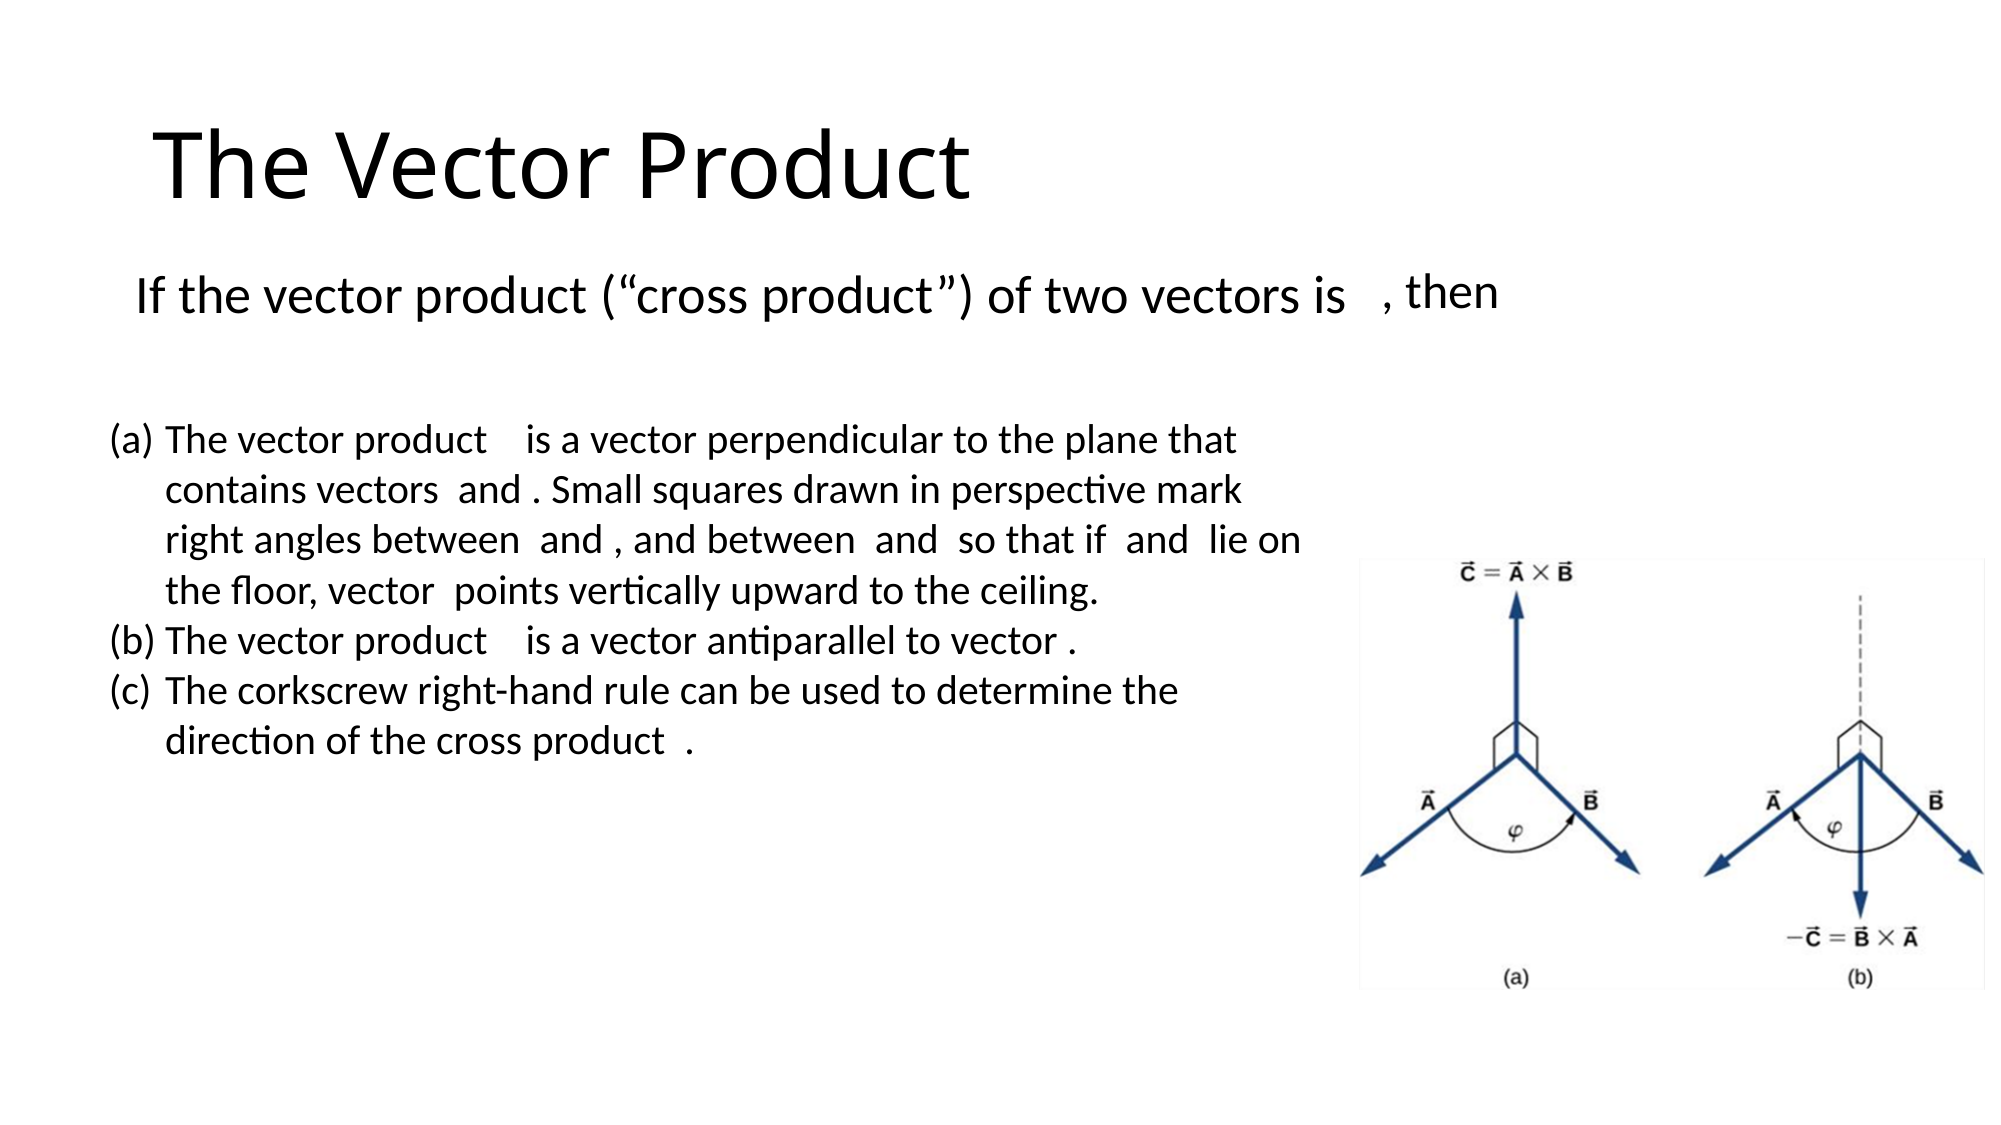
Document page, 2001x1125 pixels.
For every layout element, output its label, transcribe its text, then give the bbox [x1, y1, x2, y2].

picture [1176, 558, 2000, 990]
list If the vector product (“cross product”) of two vectors is [120, 259, 1471, 335]
title The Vector Product [137, 59, 1863, 278]
